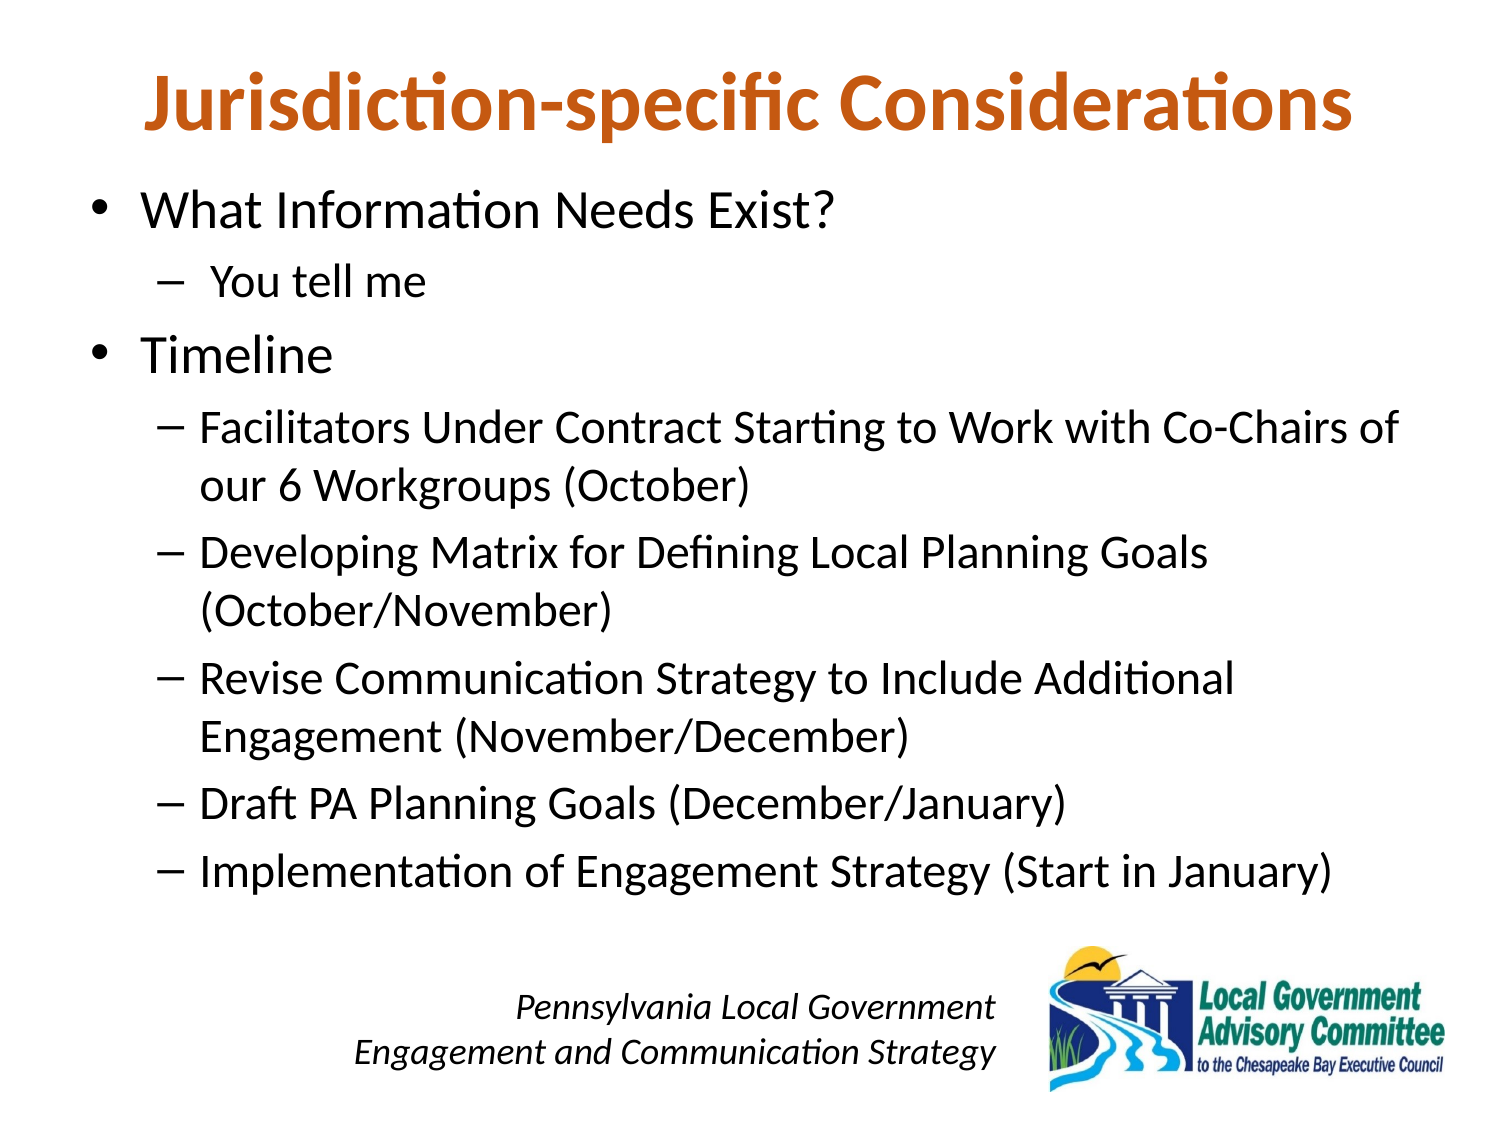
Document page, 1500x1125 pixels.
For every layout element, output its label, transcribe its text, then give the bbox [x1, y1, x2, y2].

title Jurisdiction-specific Considerations [75, 27, 1425, 167]
list What Information Needs Exist? You tell me Timeline Facilitators Under Contract Starting to Work with Co-Chairs of our 6 Workgroups (October) Developing Matrix for Defining Local Planning Goals (October/November) Revise Communication Strategy to Include Additional Engagement (November/December) Draft PA Planning Goals (December/January) Implementation of Engagement Strategy (Start in January) [75, 167, 1425, 917]
picture [1048, 946, 1445, 1092]
text_box Pennsylvania Local Government Engagement and Communication Strategy [176, 974, 1020, 1080]
